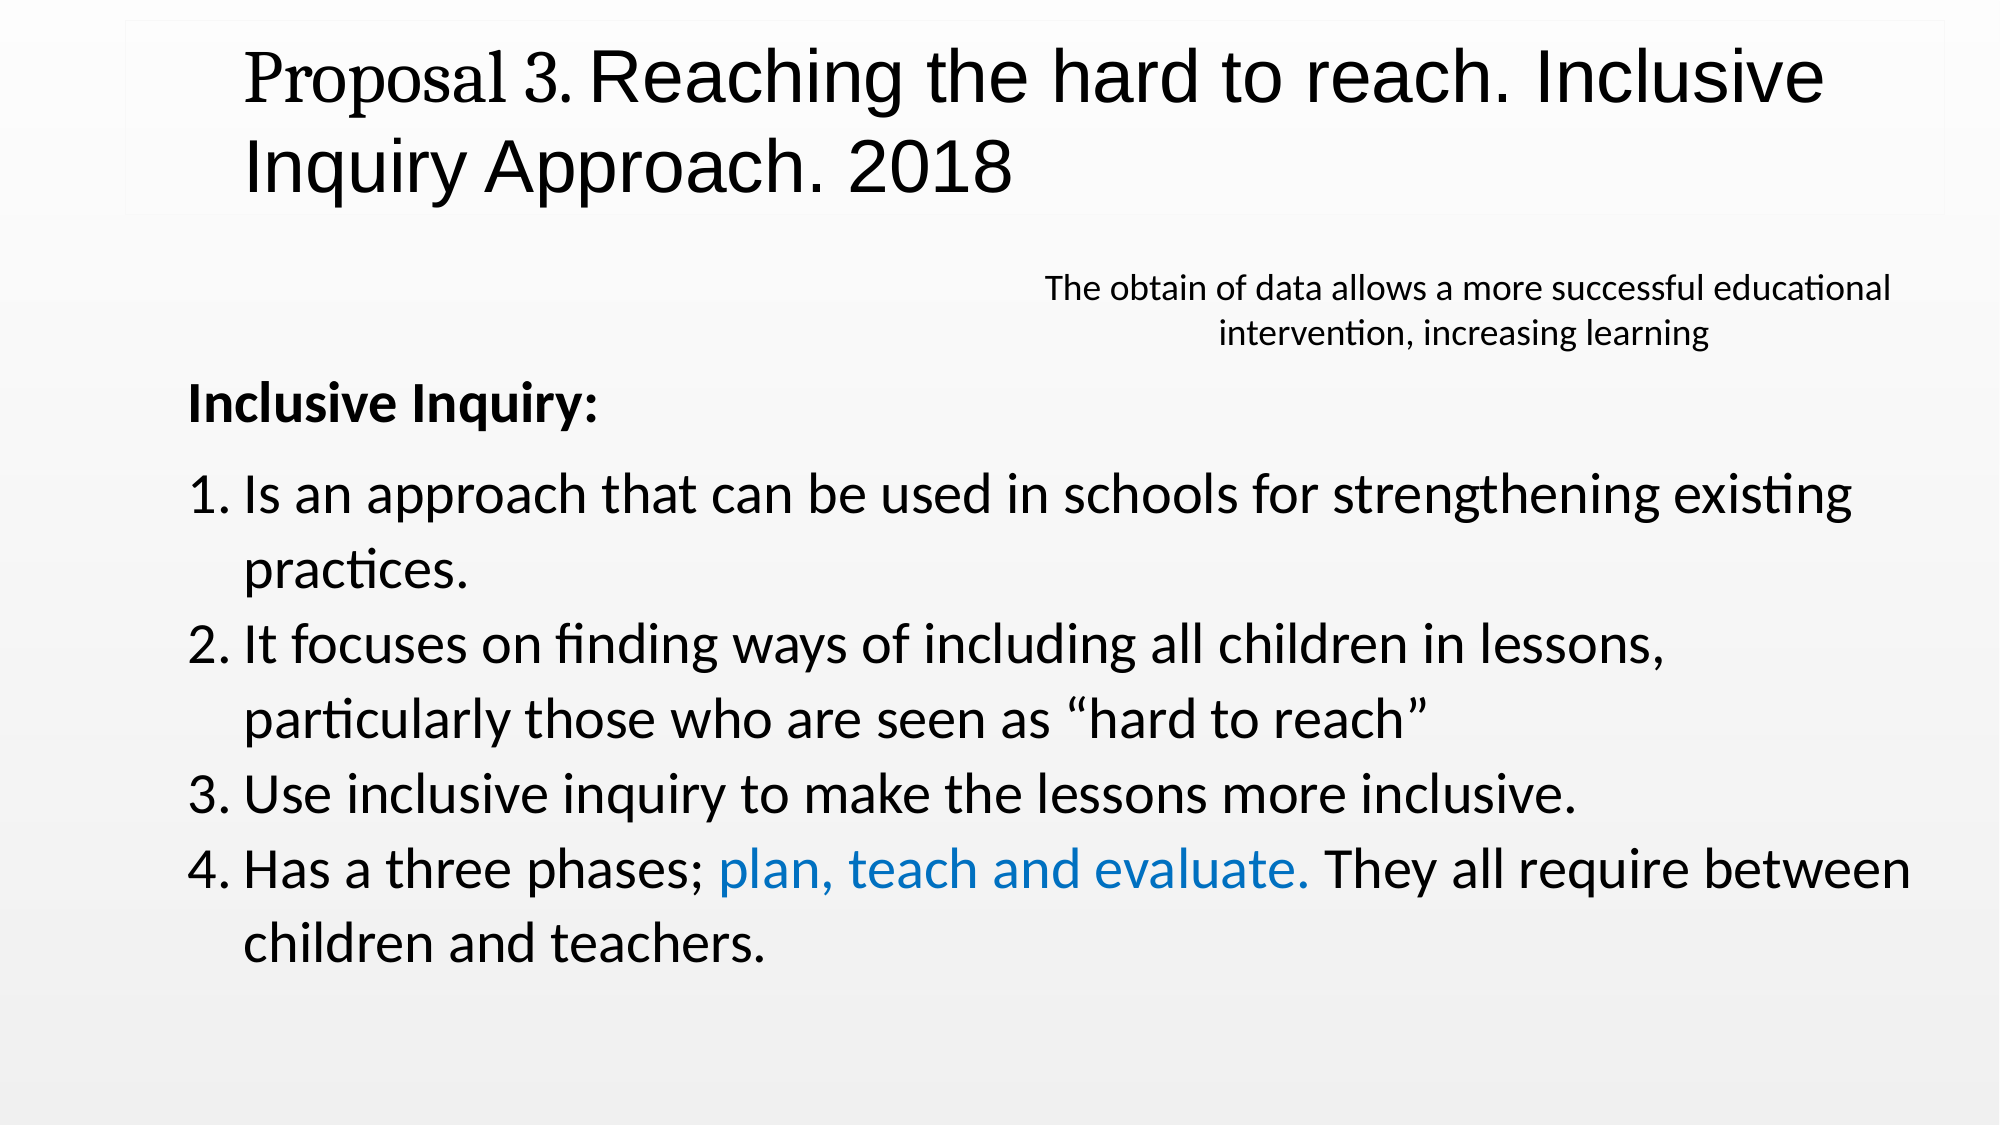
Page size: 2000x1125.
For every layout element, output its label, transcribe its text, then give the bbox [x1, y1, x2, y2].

text_box Proposal 3. Reaching the hard to reach. Inclusive Inquiry Approach. 2018 [125, 20, 1945, 215]
text_box Inclusive Inquiry: Is an approach that can be used in schools for strengthening existing practices. It focuses on finding ways of including all children in lessons, particularly those who are seen as “hard to reach” Use inclusive inquiry to make the lessons more inclusive. Has a three phases; plan, teach and evaluate. They all require between children and teachers. [172, 351, 1945, 982]
text_box The obtain of data allows a more successful educational intervention, increasing learning [968, 255, 1969, 361]
